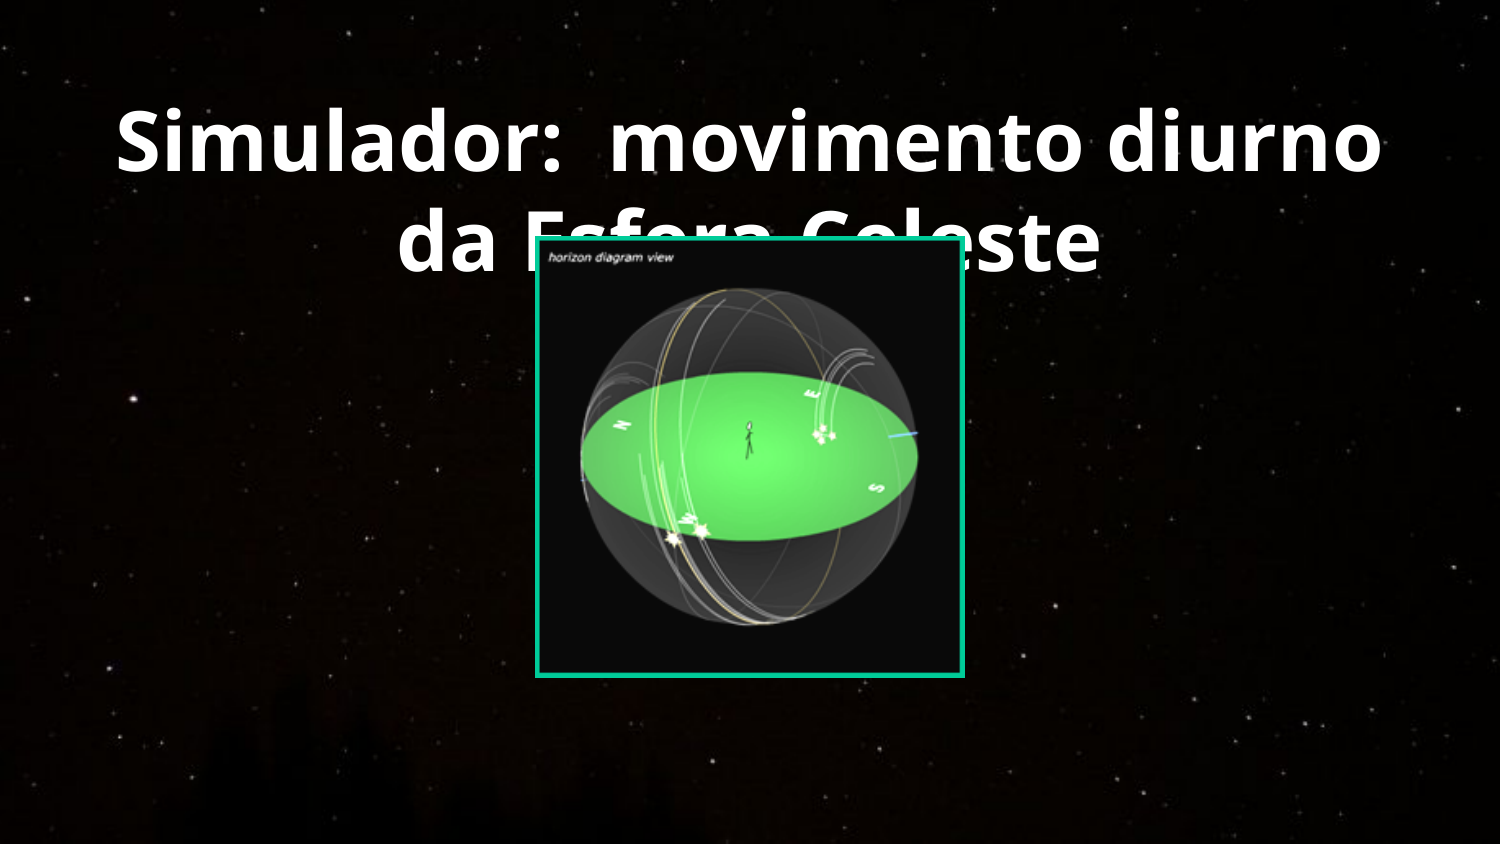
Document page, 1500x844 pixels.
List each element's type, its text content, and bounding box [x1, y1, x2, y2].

title Simulador: movimento diurno da Esfera Celeste [51, 72, 1449, 167]
picture [0, 0, 1500, 844]
